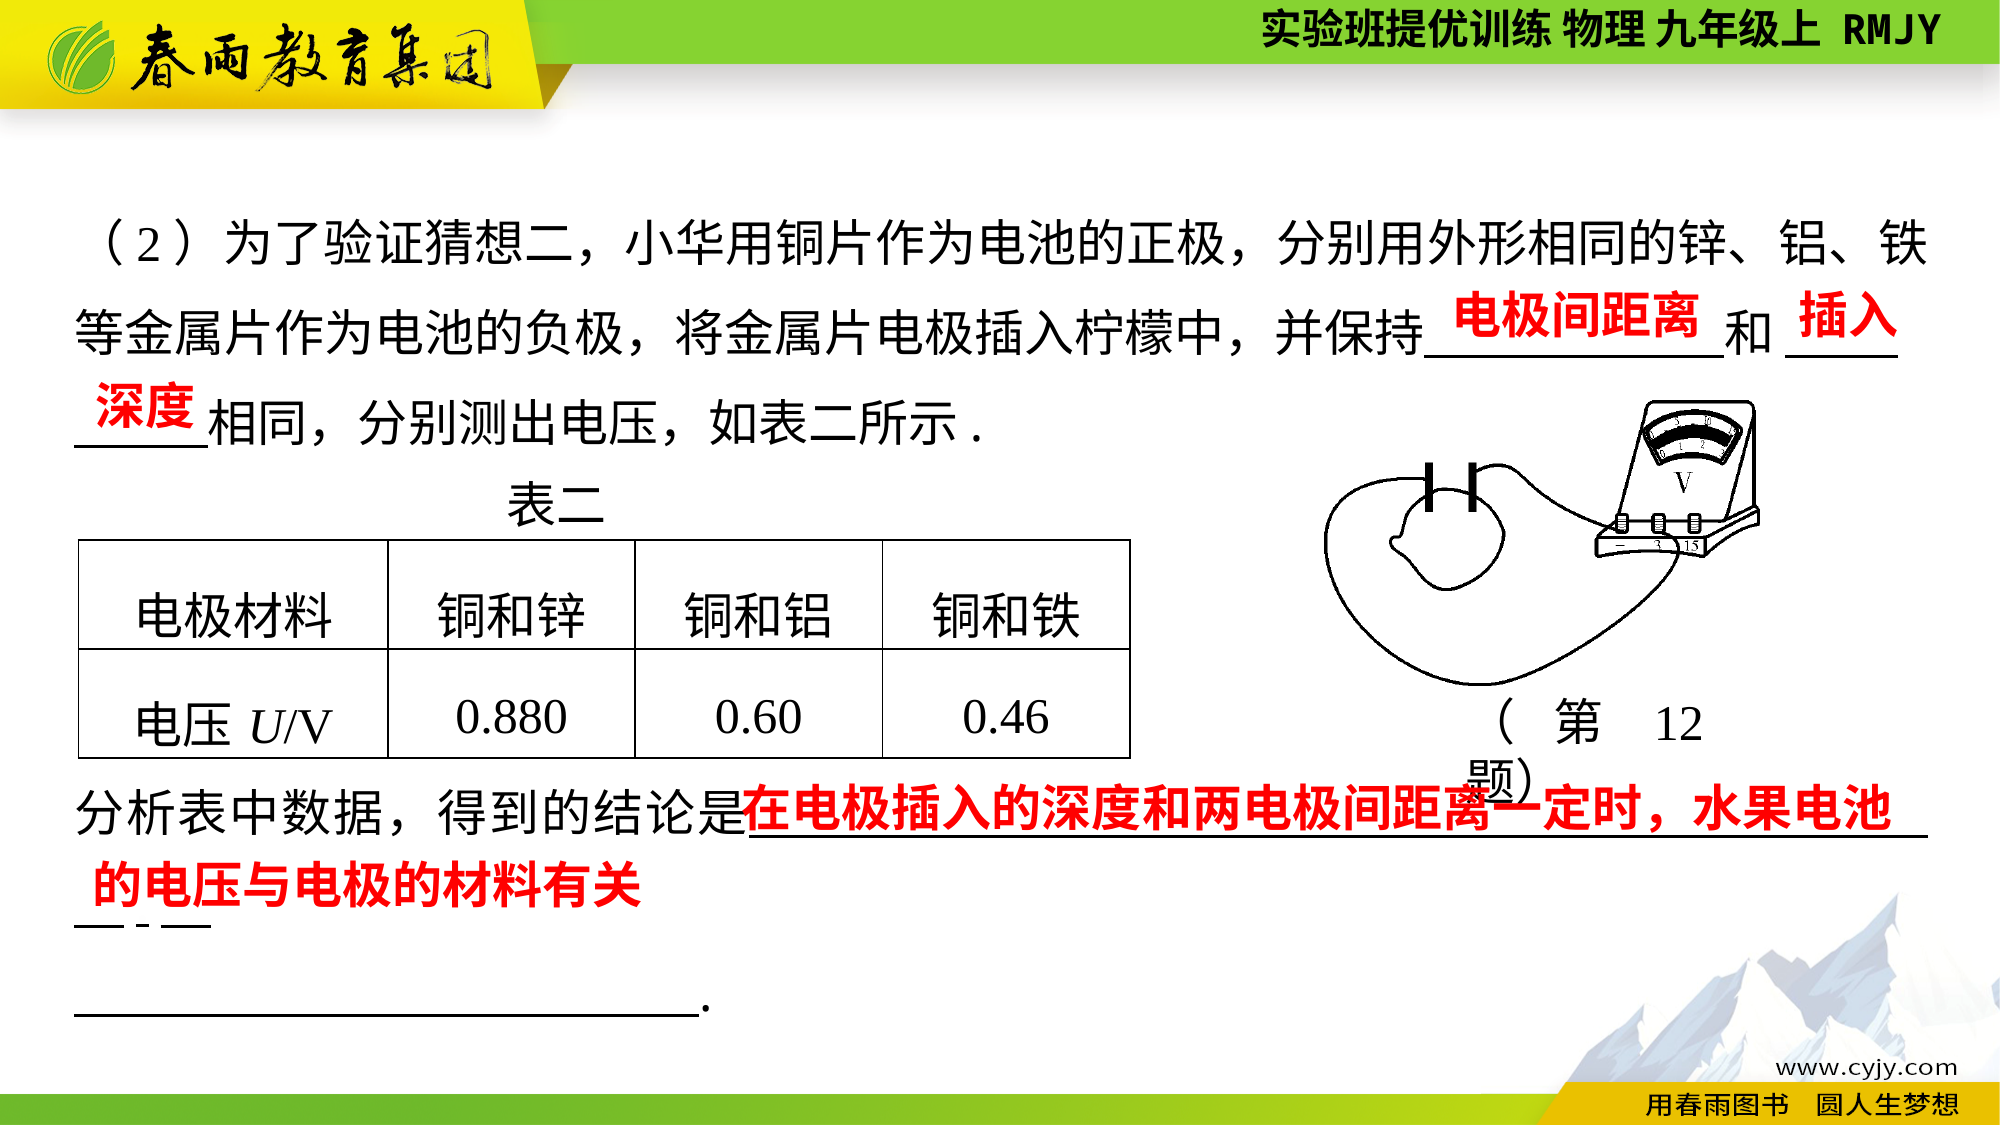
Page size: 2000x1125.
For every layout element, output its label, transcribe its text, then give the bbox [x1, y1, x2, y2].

text_box 插入 [1783, 275, 1914, 351]
table_header 铜和锌 [389, 541, 634, 648]
text_box 表二 [491, 436, 622, 542]
list （2）为了验证猜想二，小华用铜片作为电池的正极，分别用外形相同的锌、铝、铁等金属片作为电池的负极，将金属片电极插入柠檬中，并保持 和 . 相同，分别测出电压，如表二所示. [59, 173, 1944, 462]
table_cell 0.60 [636, 650, 882, 743]
text_box 在电极插入的深度和两电极间距离一定时，水果电池 [727, 739, 1944, 845]
text_box （第12题） [1450, 693, 1731, 739]
text_box 电极间距离 [1436, 275, 1716, 351]
picture [0, 0, 2000, 1125]
text_box 深度 [80, 367, 211, 443]
text_box 分析表中数据，得到的结论是 . . [59, 743, 1944, 1029]
table_header 铜和铁 [883, 541, 1129, 648]
table_header 铜和铝 [636, 541, 882, 648]
text_box 的电压与电极的材料有关 [77, 846, 658, 921]
table_header 电极材料 [79, 541, 387, 648]
table_cell 电压U/V [79, 650, 387, 743]
table_cell 0.880 [389, 650, 634, 743]
table_cell 0.46 [883, 650, 1129, 739]
